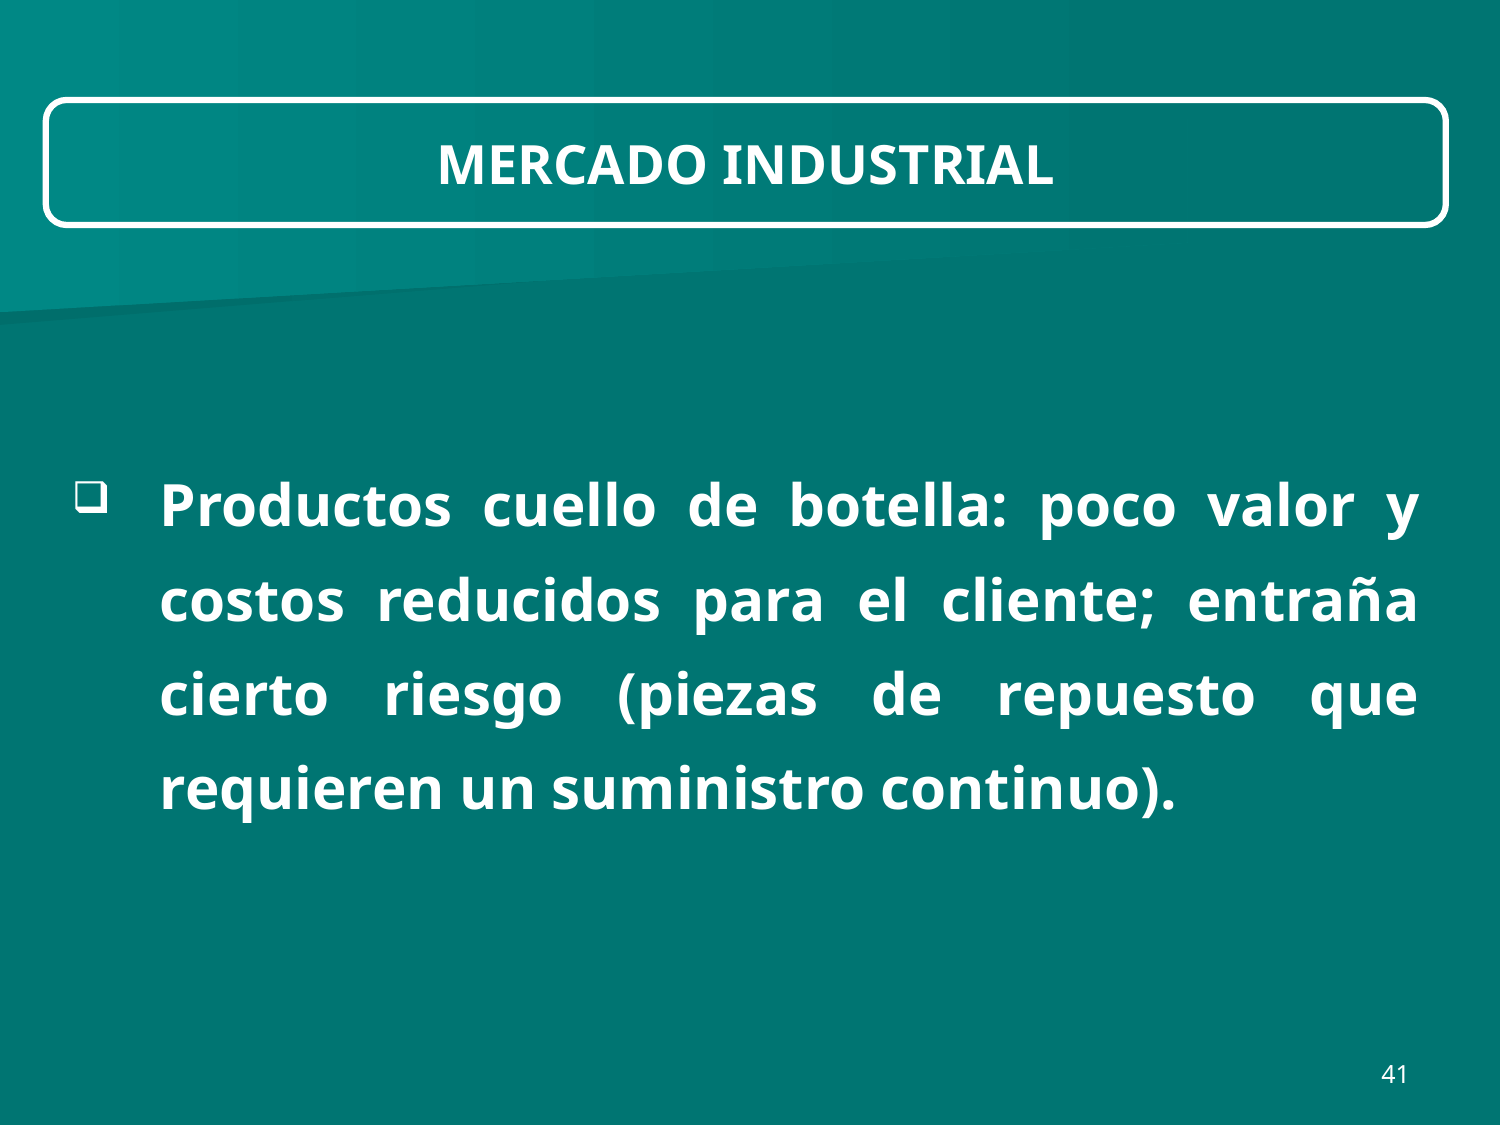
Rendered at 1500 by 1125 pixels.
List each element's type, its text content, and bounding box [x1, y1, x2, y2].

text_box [45, 99, 1447, 830]
slide_number 41 [1074, 1024, 1426, 1101]
